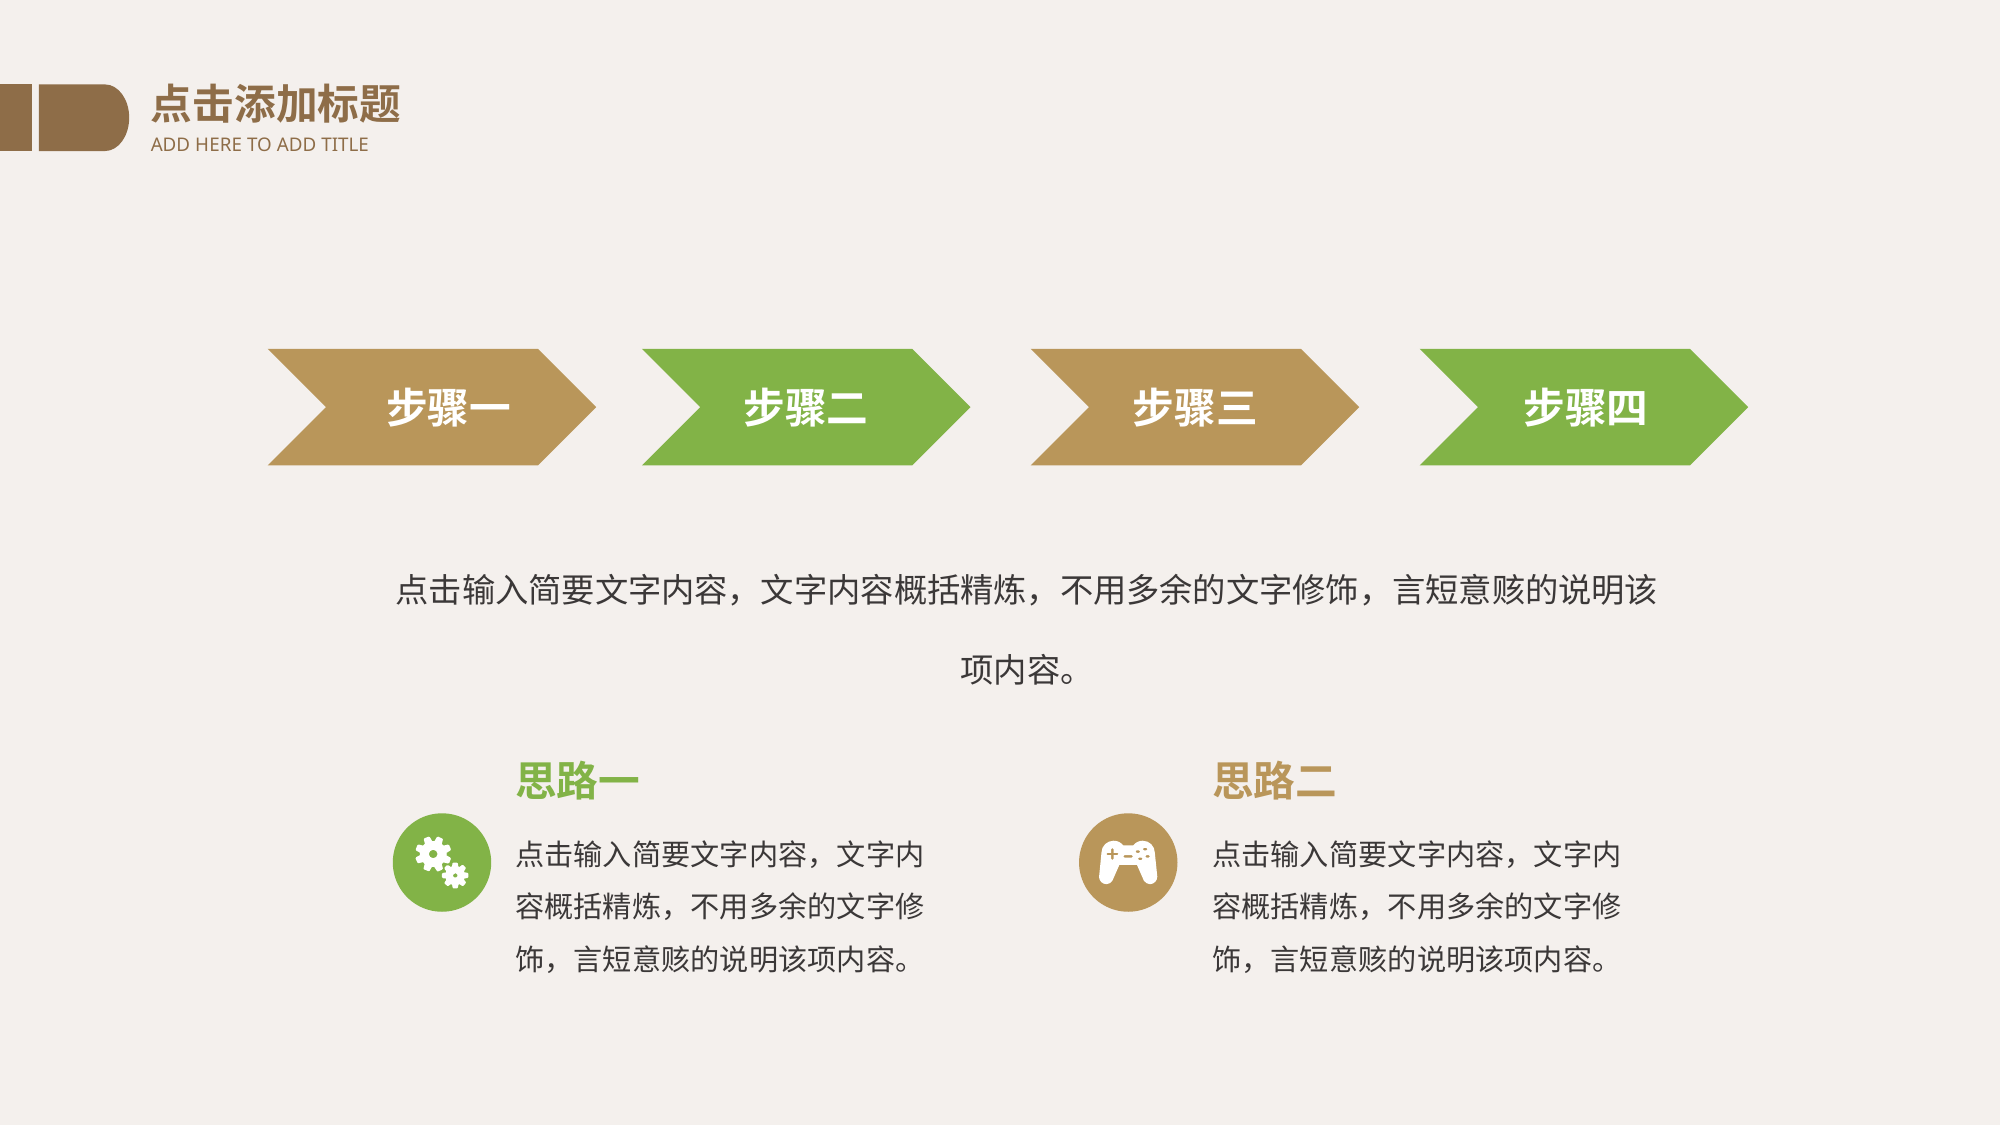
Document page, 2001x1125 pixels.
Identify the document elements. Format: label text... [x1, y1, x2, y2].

text_box [639, 347, 972, 467]
text_box 点击输入简要文字内容，文字内容概括精炼，不用多余的文字修饰，言短意赅的说明该项内容。 [1197, 811, 1637, 984]
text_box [415, 836, 469, 889]
text_box [1028, 347, 1361, 467]
text_box [391, 812, 493, 913]
text_box 步骤一 [341, 374, 556, 440]
text_box 步骤二 [699, 374, 914, 440]
text_box 步骤四 [1479, 374, 1694, 440]
text_box [1099, 840, 1158, 885]
text_box [1078, 812, 1179, 913]
text_box [265, 347, 598, 467]
text_box 思路一 [500, 747, 784, 813]
text_box 步骤三 [1088, 374, 1302, 440]
text_box 点击输入简要文字内容，文字内容概括精炼，不用多余的文字修饰，言短意赅的说明该项内容。 [365, 522, 1689, 697]
text_box [1417, 347, 1750, 467]
text_box 思路二 [1197, 747, 1481, 813]
text_box 点击输入简要文字内容，文字内容概括精炼，不用多余的文字修饰，言短意赅的说明该项内容。 [500, 811, 945, 984]
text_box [0, 69, 439, 164]
